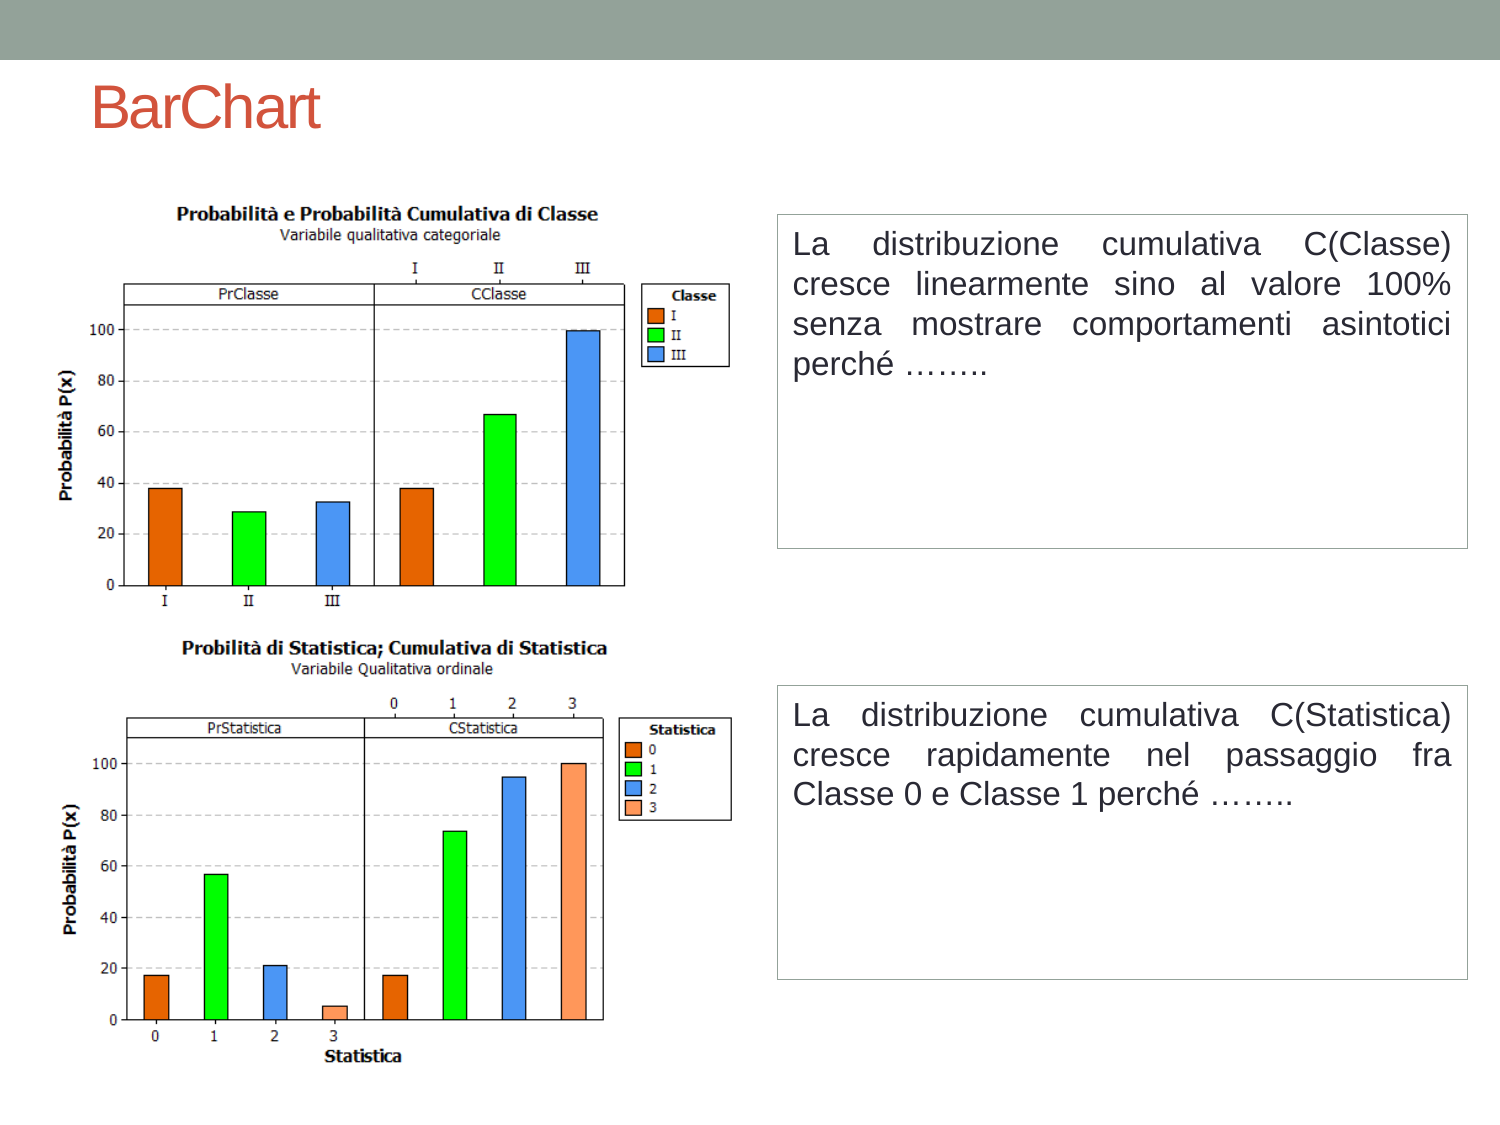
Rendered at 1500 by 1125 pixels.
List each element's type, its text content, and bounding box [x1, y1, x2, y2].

title BarChart [75, 58, 1425, 149]
picture [36, 179, 748, 1088]
text_box La distribuzione cumulativa C(Classe) cresce linearmente sino al valore 100% senza mostrare comportamenti asintotici perché …….. [777, 214, 1468, 549]
text_box La distribuzione cumulativa C(Statistica) cresce rapidamente nel passaggio fra Classe 0 e Classe 1 perché …….. [777, 685, 1468, 980]
